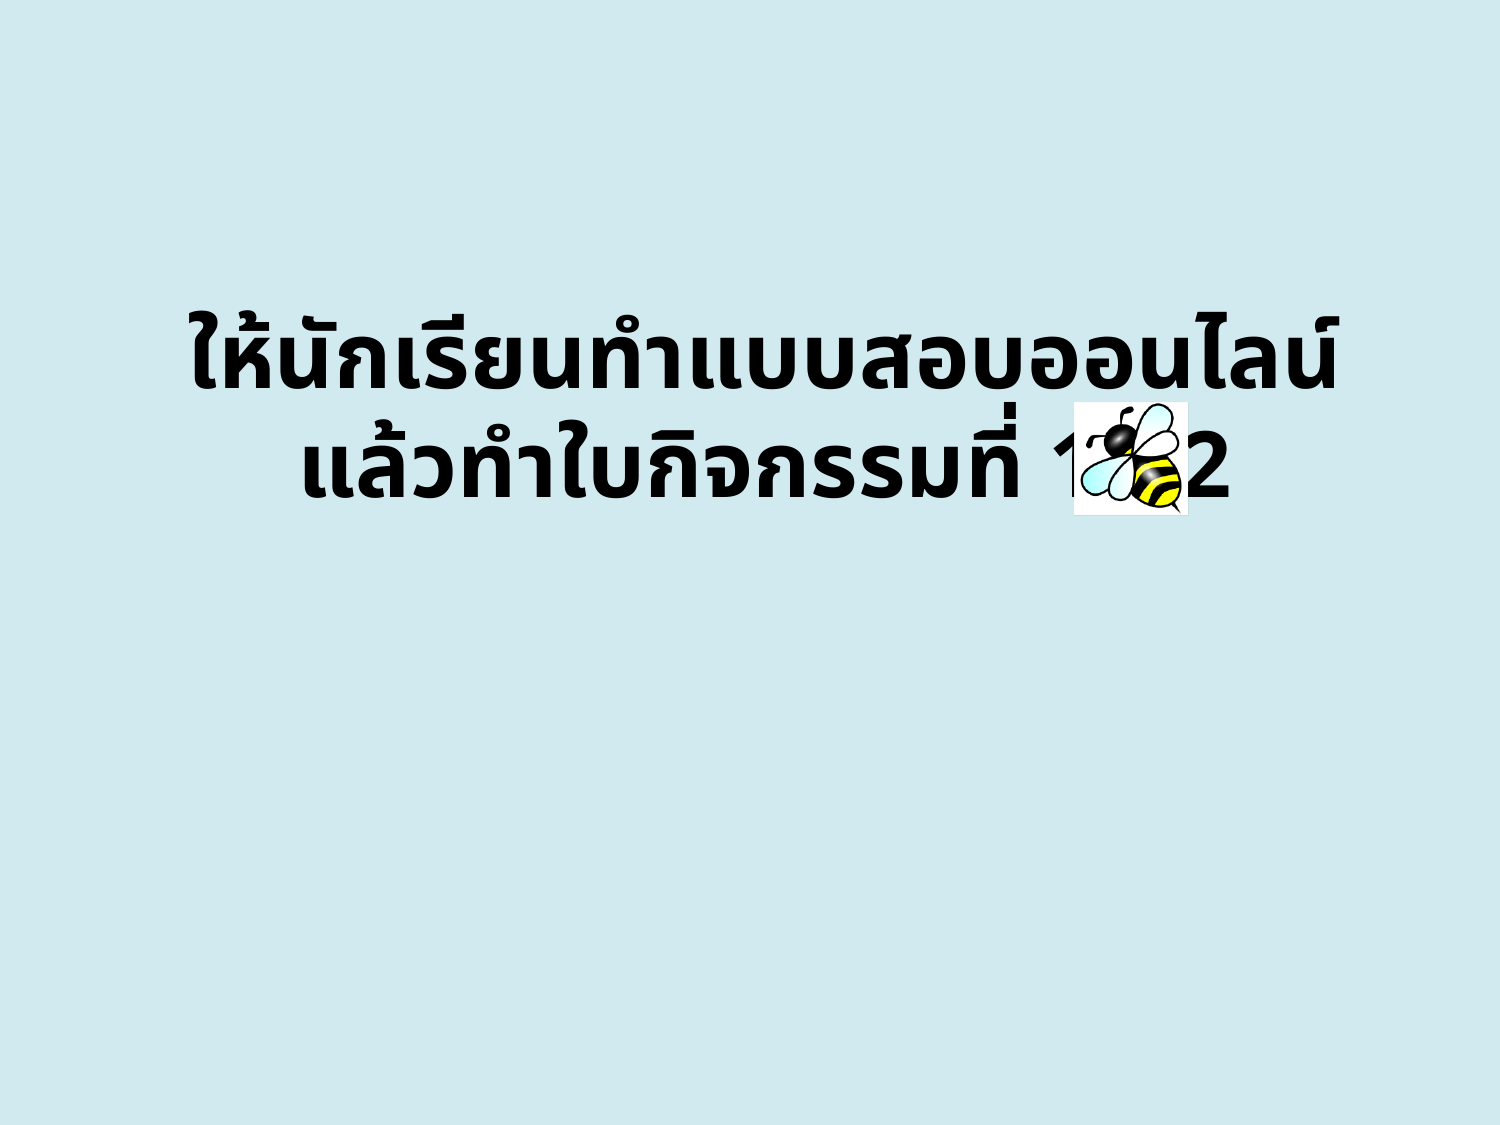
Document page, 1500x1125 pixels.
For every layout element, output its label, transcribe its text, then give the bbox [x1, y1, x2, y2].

picture [1068, 396, 1193, 521]
title ให้นักเรียนทำแบบสอบออนไลน์ แล้วทำใบกิจกรรมที่ 12.2 [29, 302, 1500, 621]
